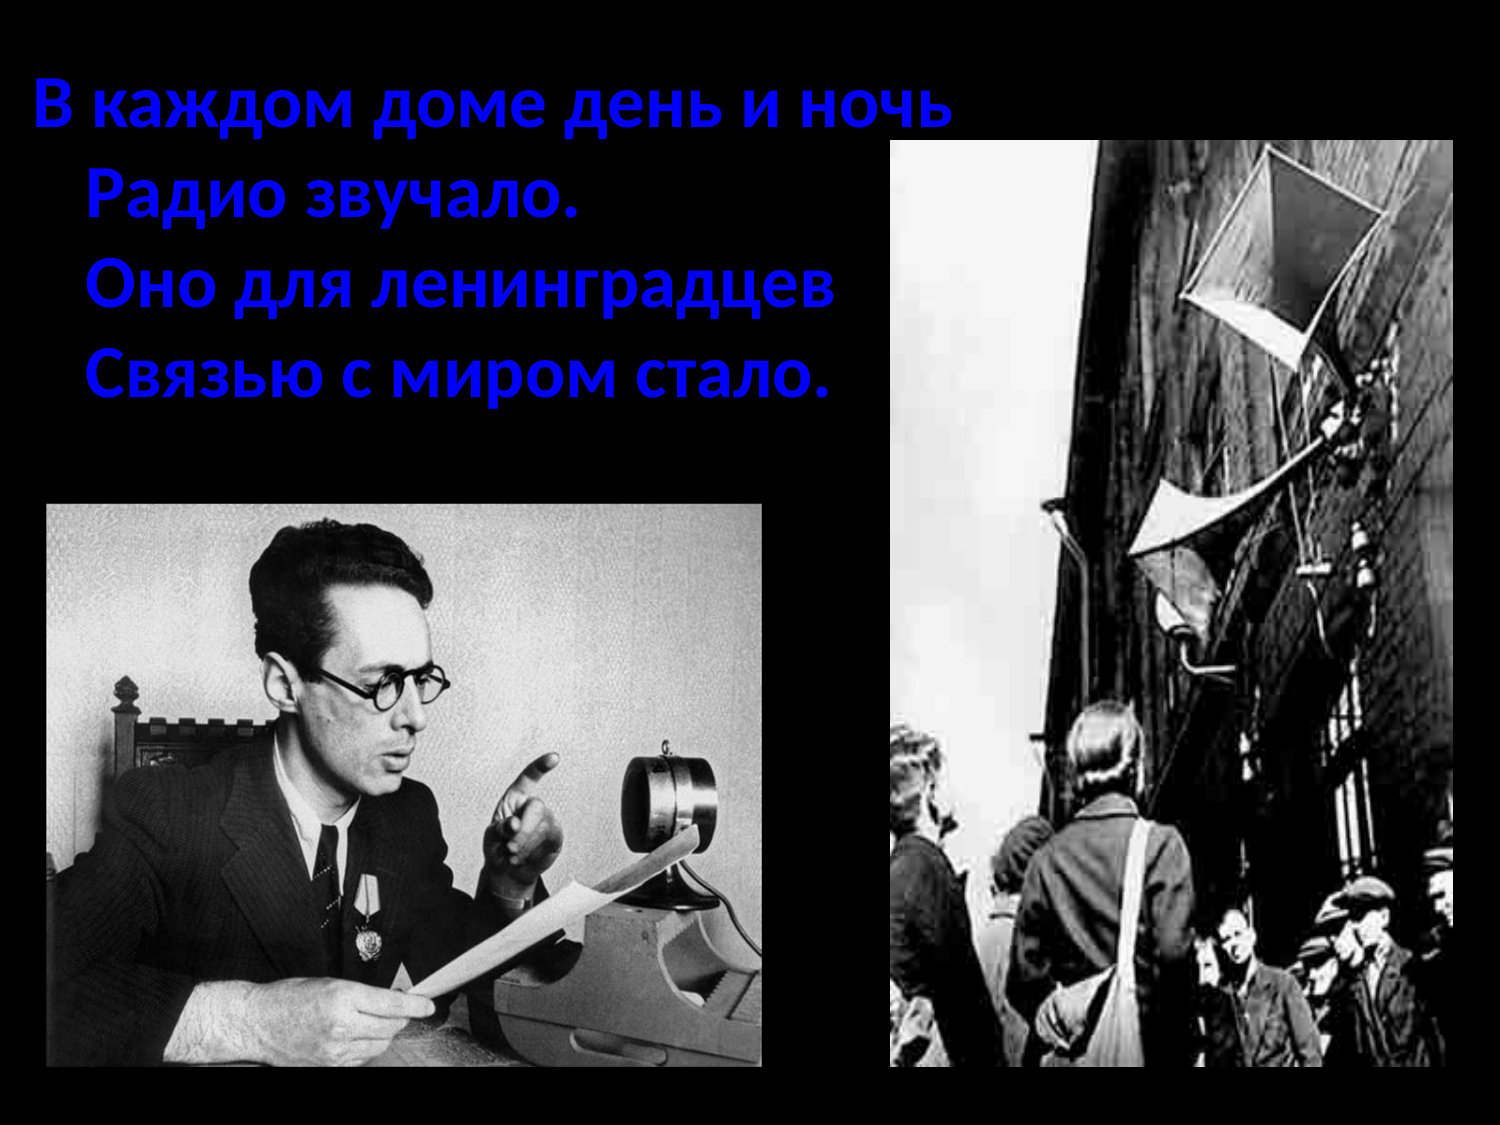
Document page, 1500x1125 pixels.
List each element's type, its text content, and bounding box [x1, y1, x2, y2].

title В каждом доме день и ночь Радио звучало. Оно для ленинградцев Связью с миром стало. [0, 45, 1008, 411]
picture [46, 503, 762, 1067]
picture [890, 140, 1454, 1067]
